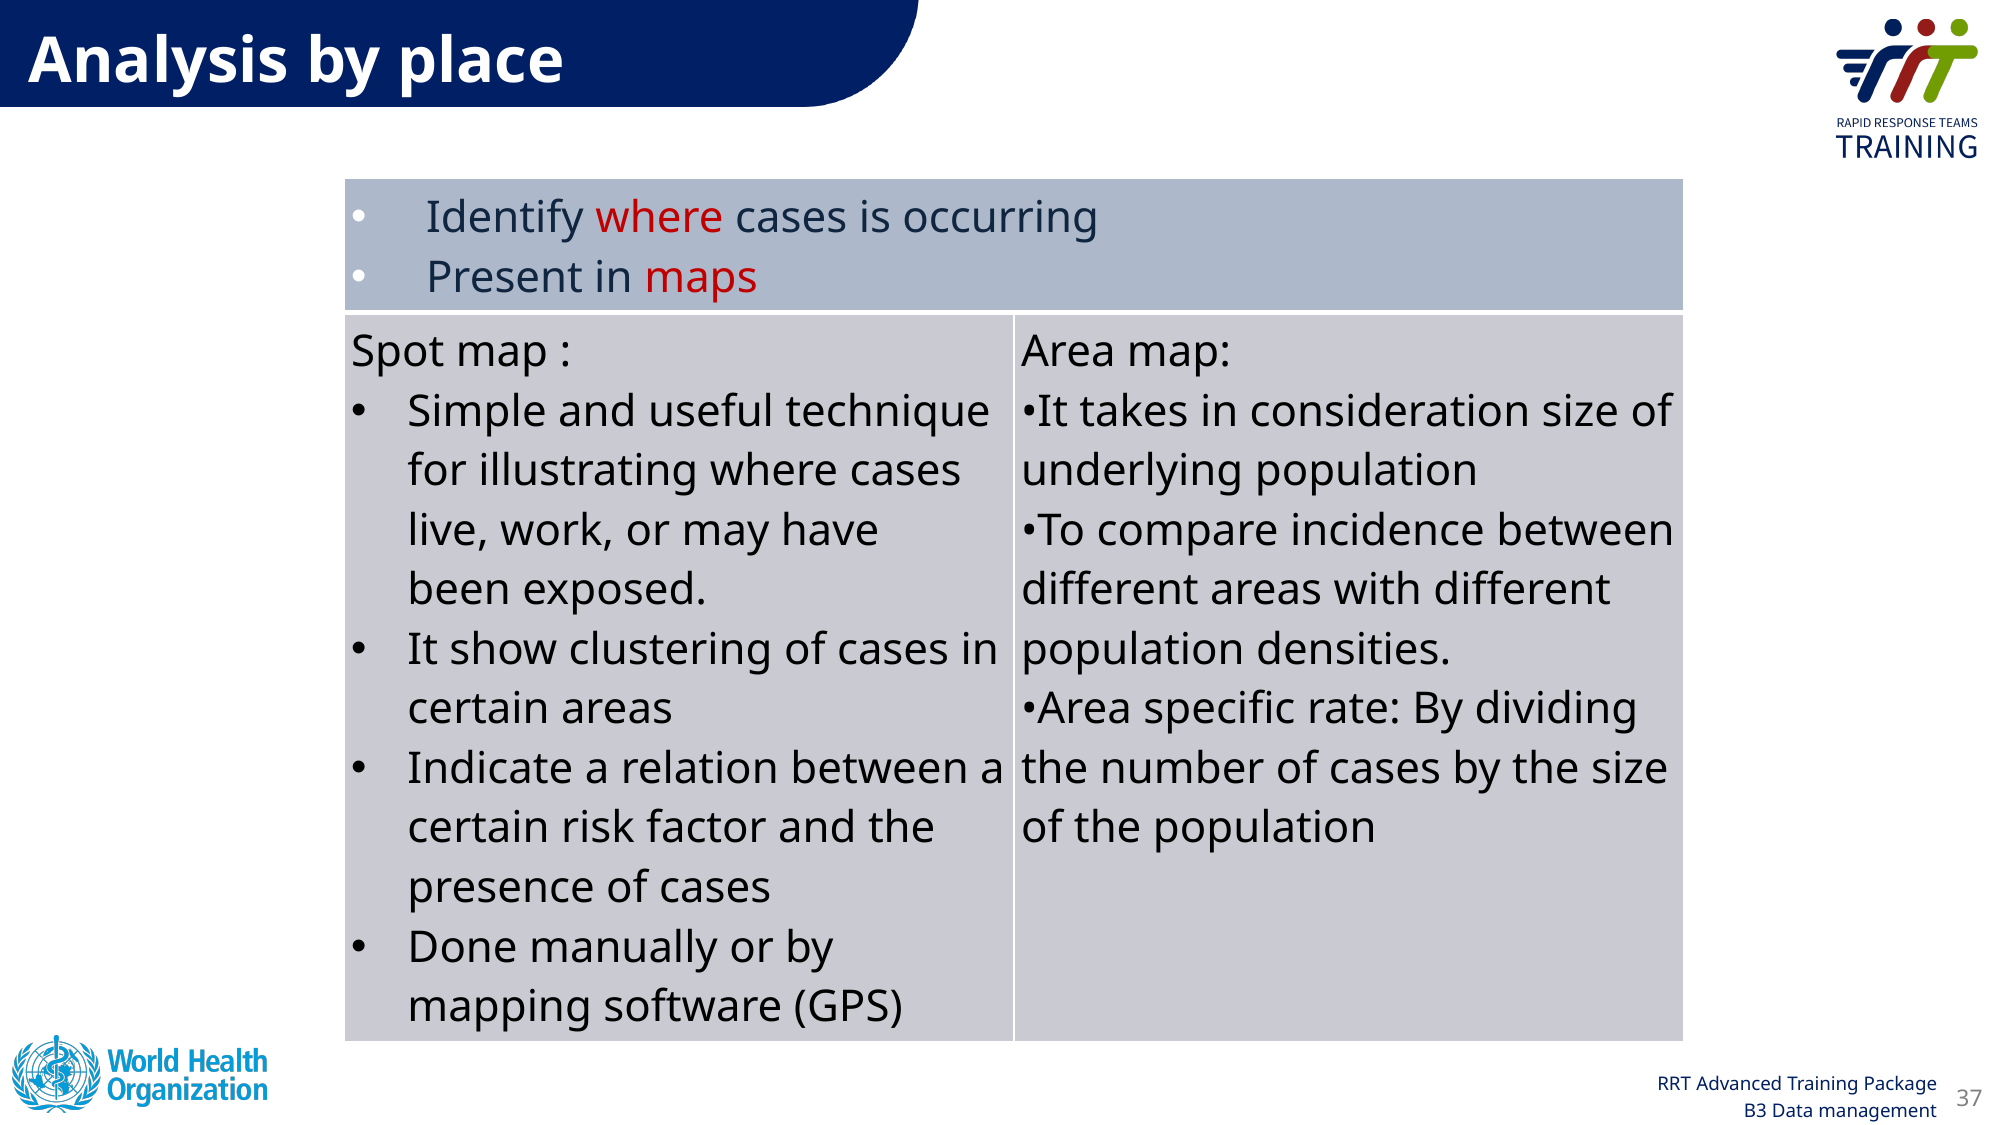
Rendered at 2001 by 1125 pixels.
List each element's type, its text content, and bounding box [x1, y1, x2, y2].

table_header Identify where cases is occurring Present in maps [345, 179, 1683, 310]
picture [12, 1035, 267, 1113]
picture [0, 0, 919, 107]
text_box Analysis by place [21, 13, 1361, 107]
table_cell Spot map : Simple and useful technique for illustrating where cases live, work, or may have been exposed. It show clustering of cases in certain areas Indicate a relation between a certain risk factor and the presence of cases Done manually or by mapping software (GPS) [345, 315, 1013, 1041]
picture [1835, 19, 1978, 167]
picture [58, 1050, 64, 1058]
picture [12, 1083, 48, 1113]
table_cell Area map: •It takes in consideration size of underlying population •To compare incidence between different areas with different population densities. •Area specific rate: By dividing the number of cases by the size of the population [1015, 315, 1683, 1041]
